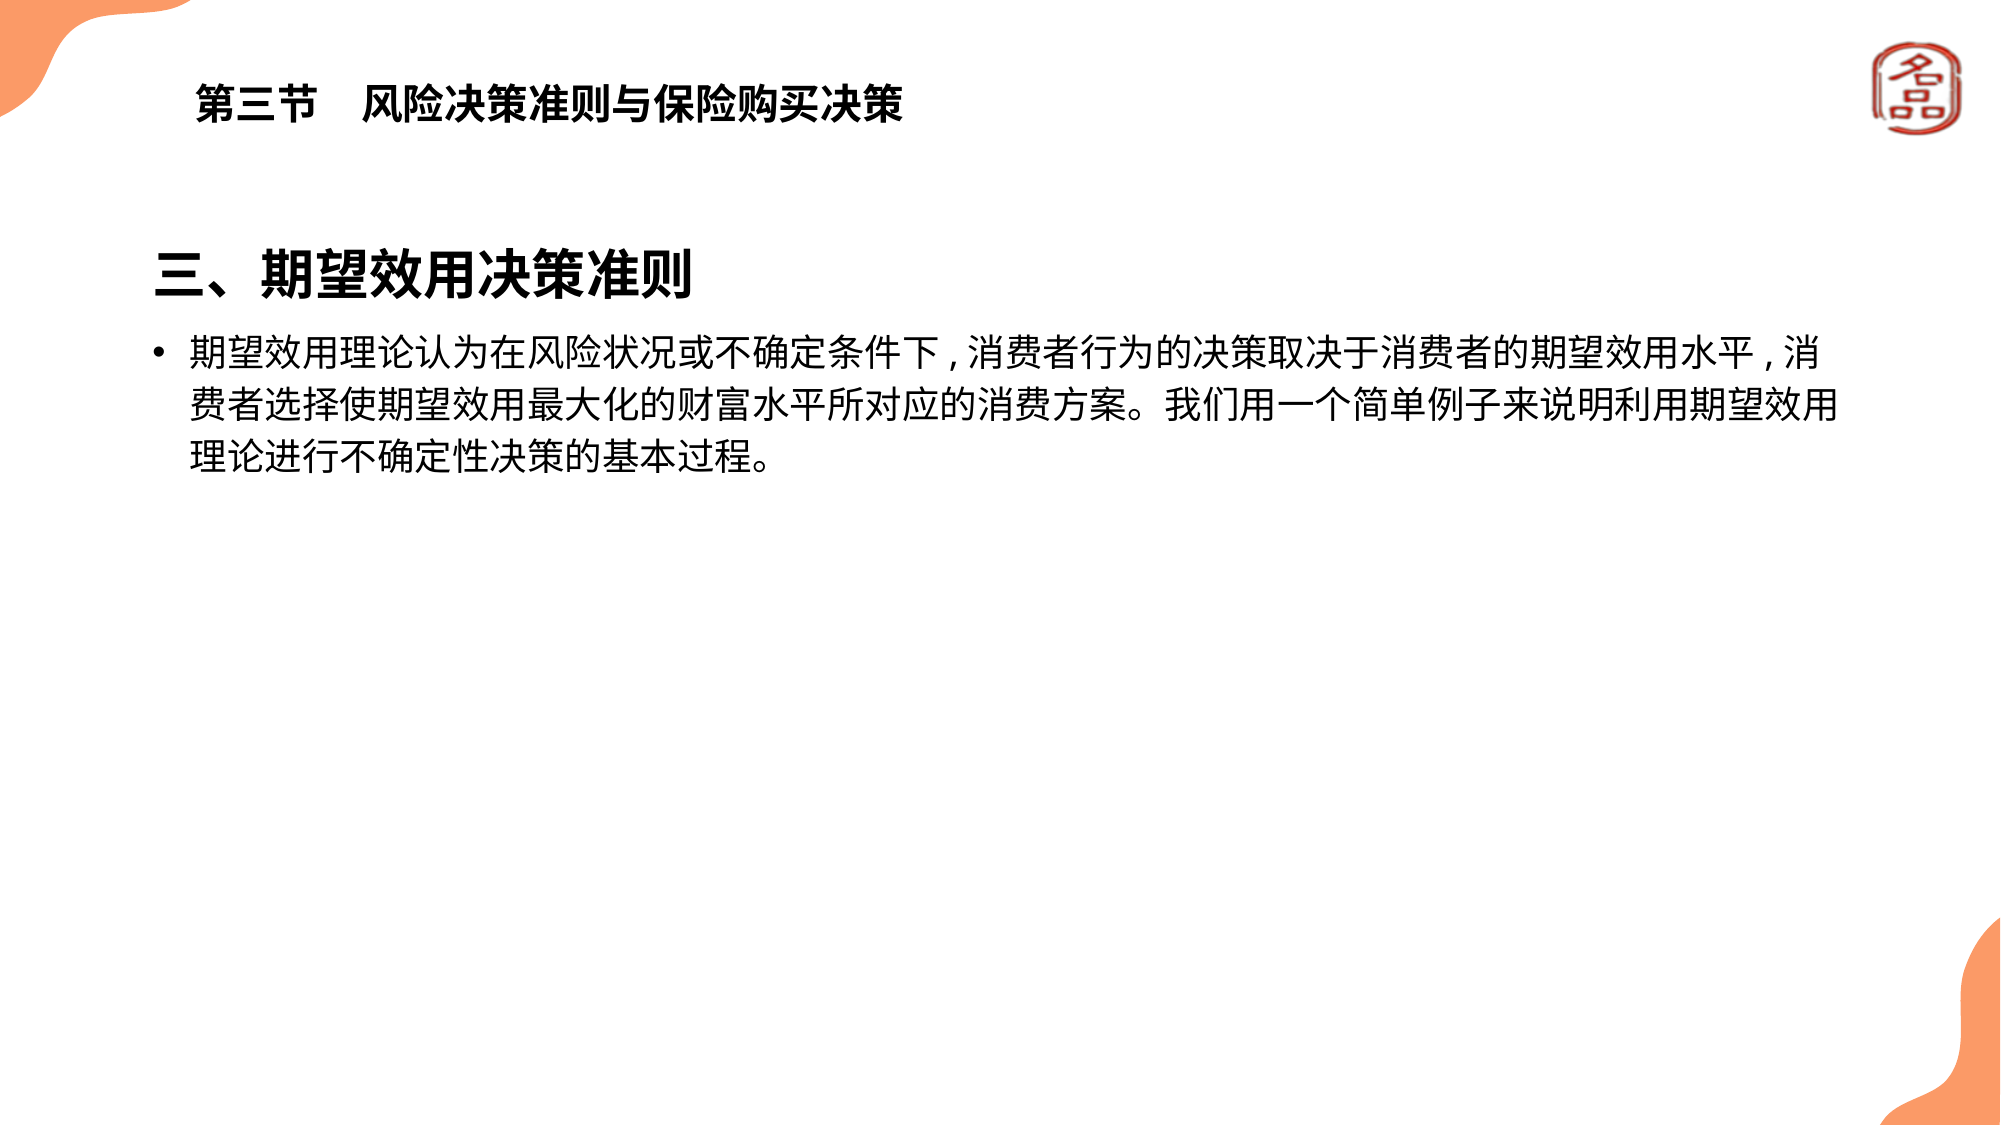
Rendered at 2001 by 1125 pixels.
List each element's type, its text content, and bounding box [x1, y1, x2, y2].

picture [1861, 10, 1990, 147]
title 第三节 风险决策准则与保险购买决策 [137, 60, 1863, 152]
list 三、期望效用决策准则 期望效用理论认为在风险状况或不确定条件下,消费者行为的决策取决于消费者的期望效用水平,消费者选择使期望效用最大化的财富水平所对应的消费方案。我们用一个简单例子来说明利用期望效用理论进行不确定性决策的基本过程。 [137, 217, 1863, 1031]
